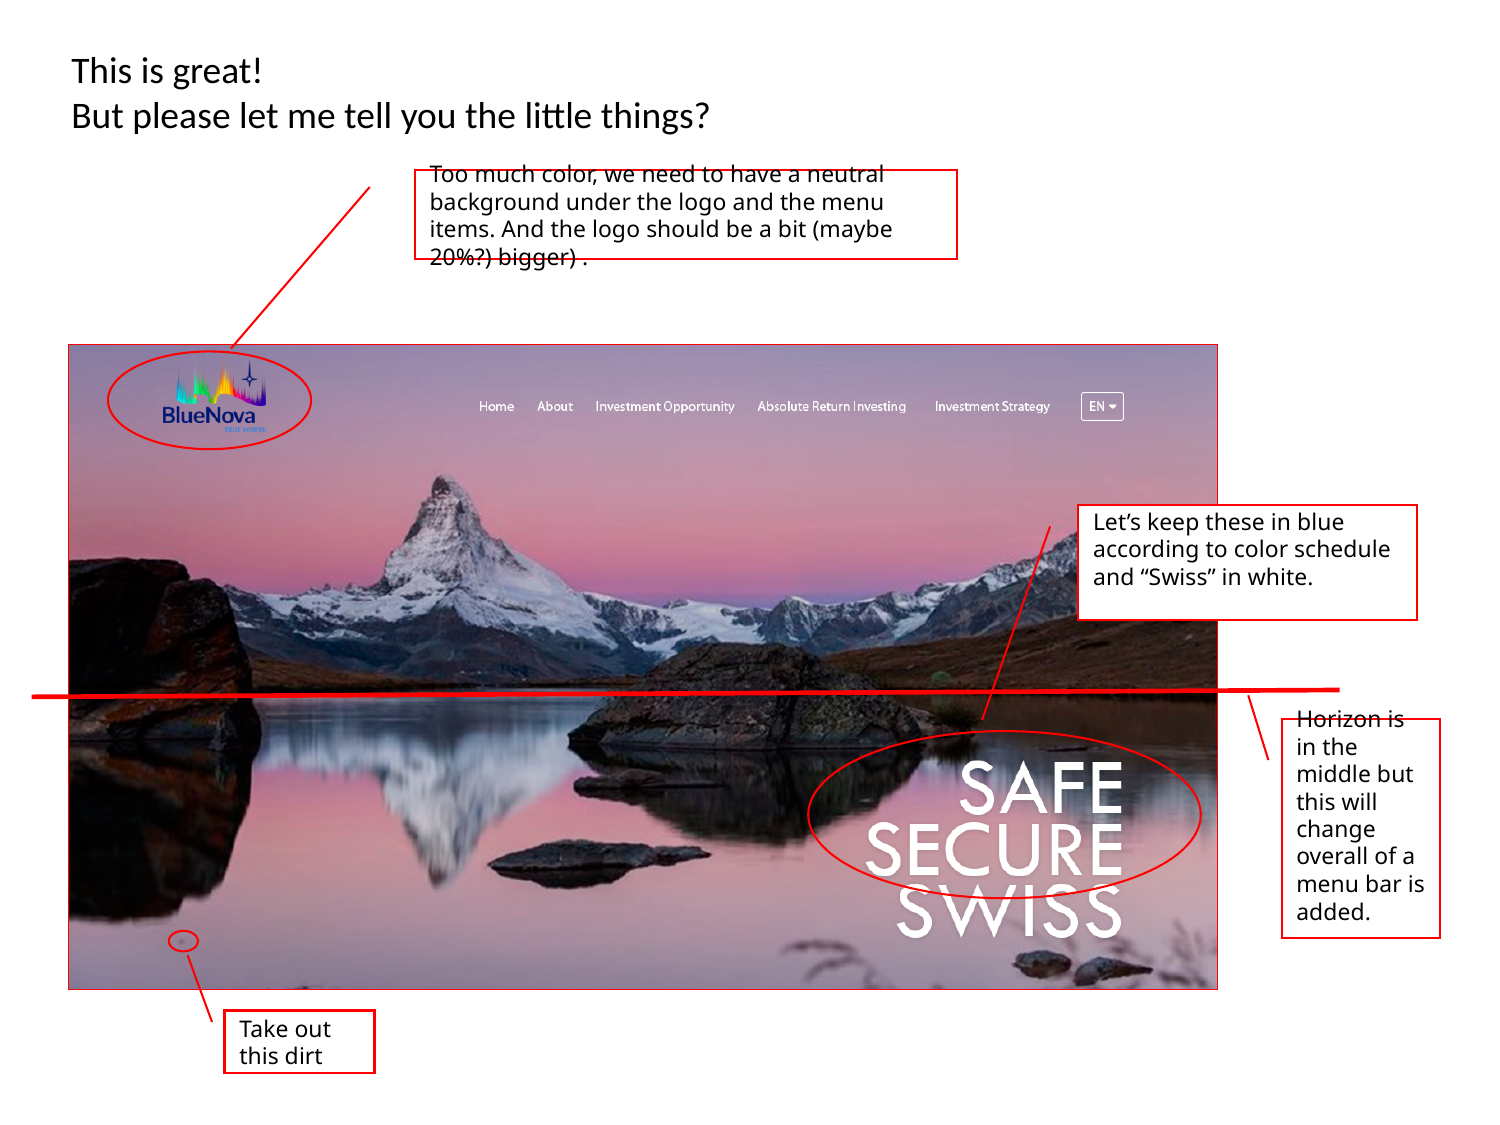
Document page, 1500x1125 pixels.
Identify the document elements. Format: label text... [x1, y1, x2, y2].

text_box Take out this dirt [223, 1009, 376, 1074]
picture [68, 697, 1218, 990]
text_box Too much color, we need to have a neutral background under the logo and the menu items. And the logo should be a bit (maybe 20%?) bigger) . [233, 186, 371, 344]
text_box Too much color, we need to have a neutral background under the logo and the menu items. And the logo should be a bit (maybe 20%?) bigger) . [414, 169, 958, 260]
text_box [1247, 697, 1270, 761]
text_box Horizon is in the middle but this will change overall of a menu bar is added. [1281, 718, 1441, 939]
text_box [31, 689, 1340, 697]
text_box This is great! But please let me tell you the little things? [56, 38, 728, 144]
text_box Take out this dirt [199, 990, 214, 1023]
text_box Let’s keep these in blue according to color schedule and “Swiss” in white. [1218, 504, 1418, 621]
picture [68, 344, 1218, 689]
